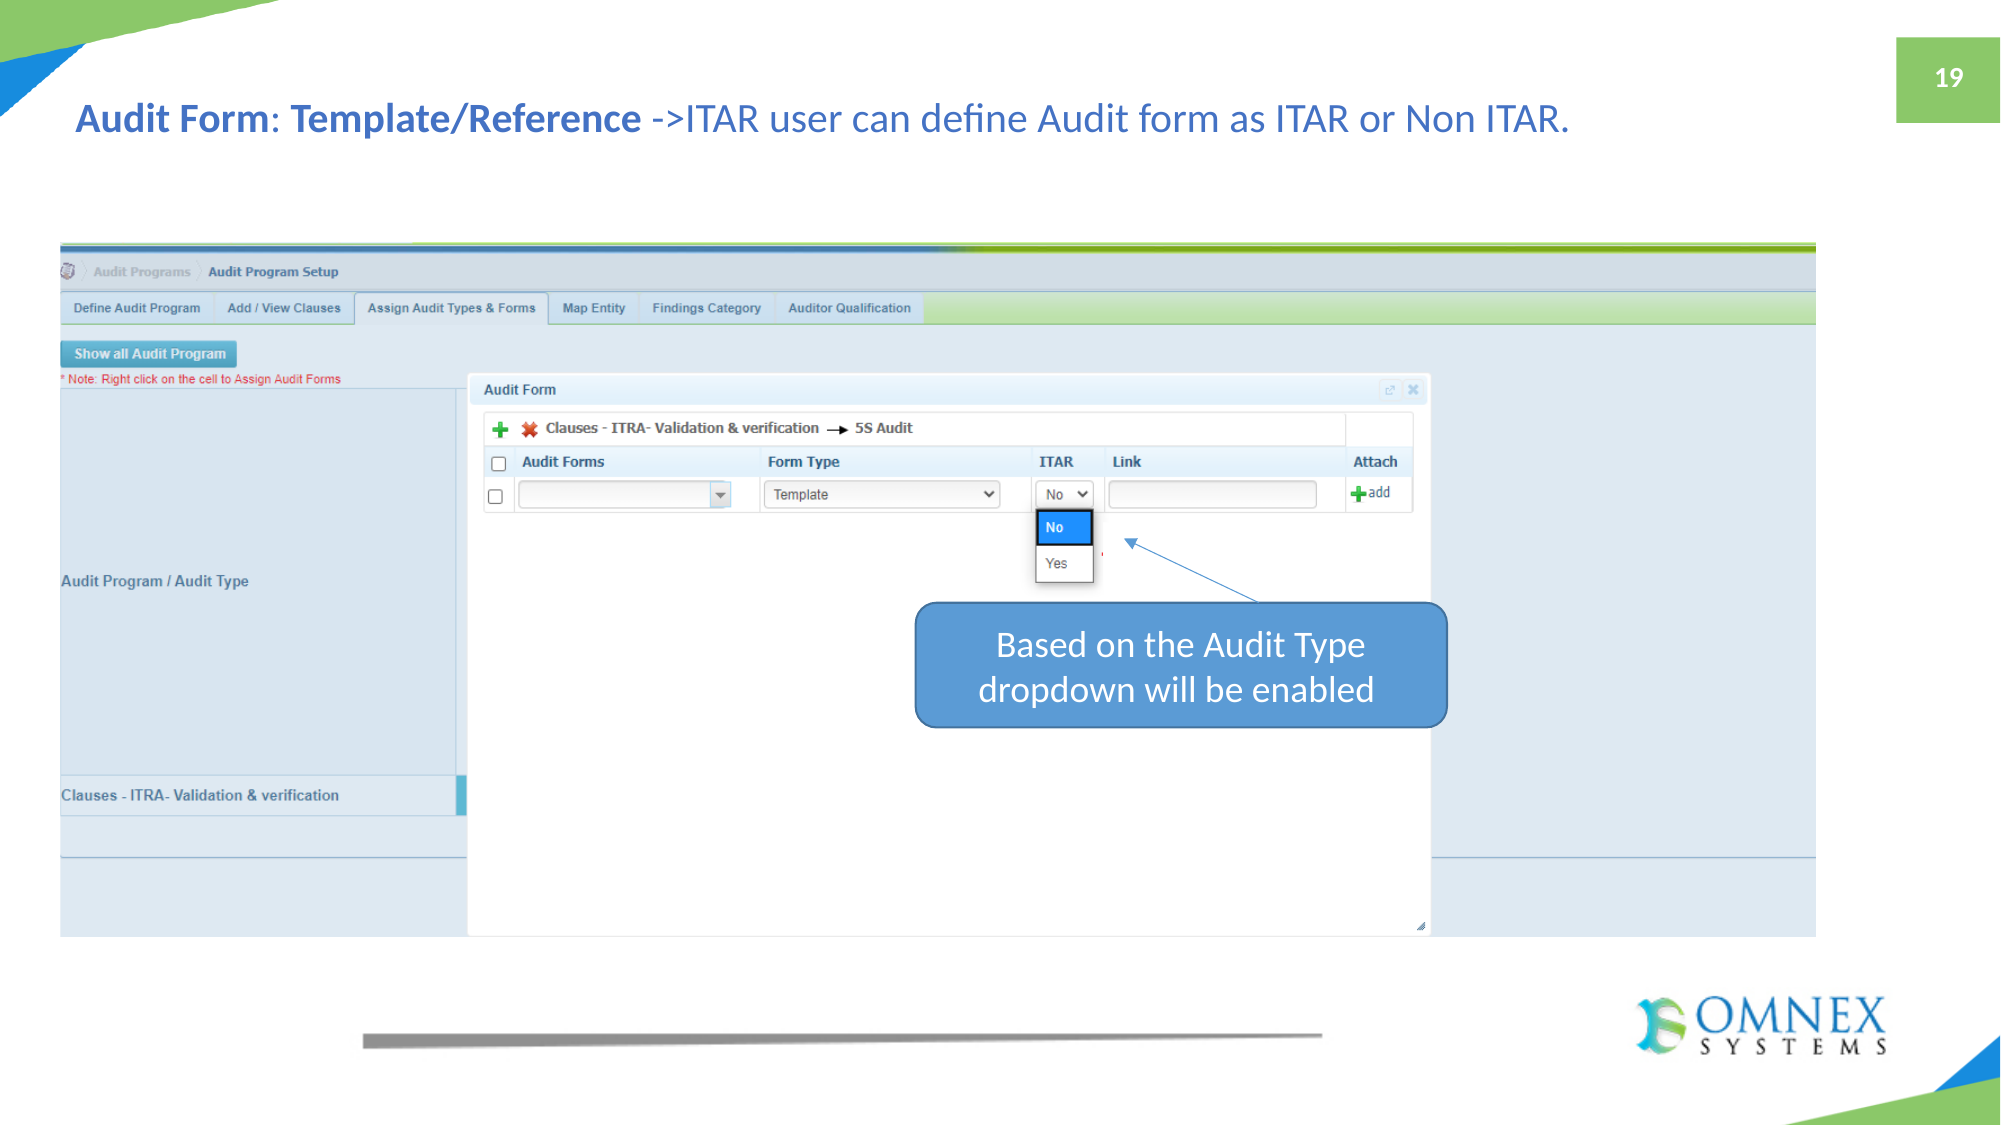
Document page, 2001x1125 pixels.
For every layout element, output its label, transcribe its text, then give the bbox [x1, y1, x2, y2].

picture [60, 242, 1816, 937]
picture [349, 1013, 1354, 1062]
title Audit Form: Template/Reference ->ITAR user can define Audit form as ITAR or Non ITAR. [60, 10, 1786, 228]
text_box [1123, 538, 1259, 603]
picture [0, 0, 283, 117]
slide_number 19 [1919, 46, 2000, 106]
picture [1616, 978, 2001, 1125]
